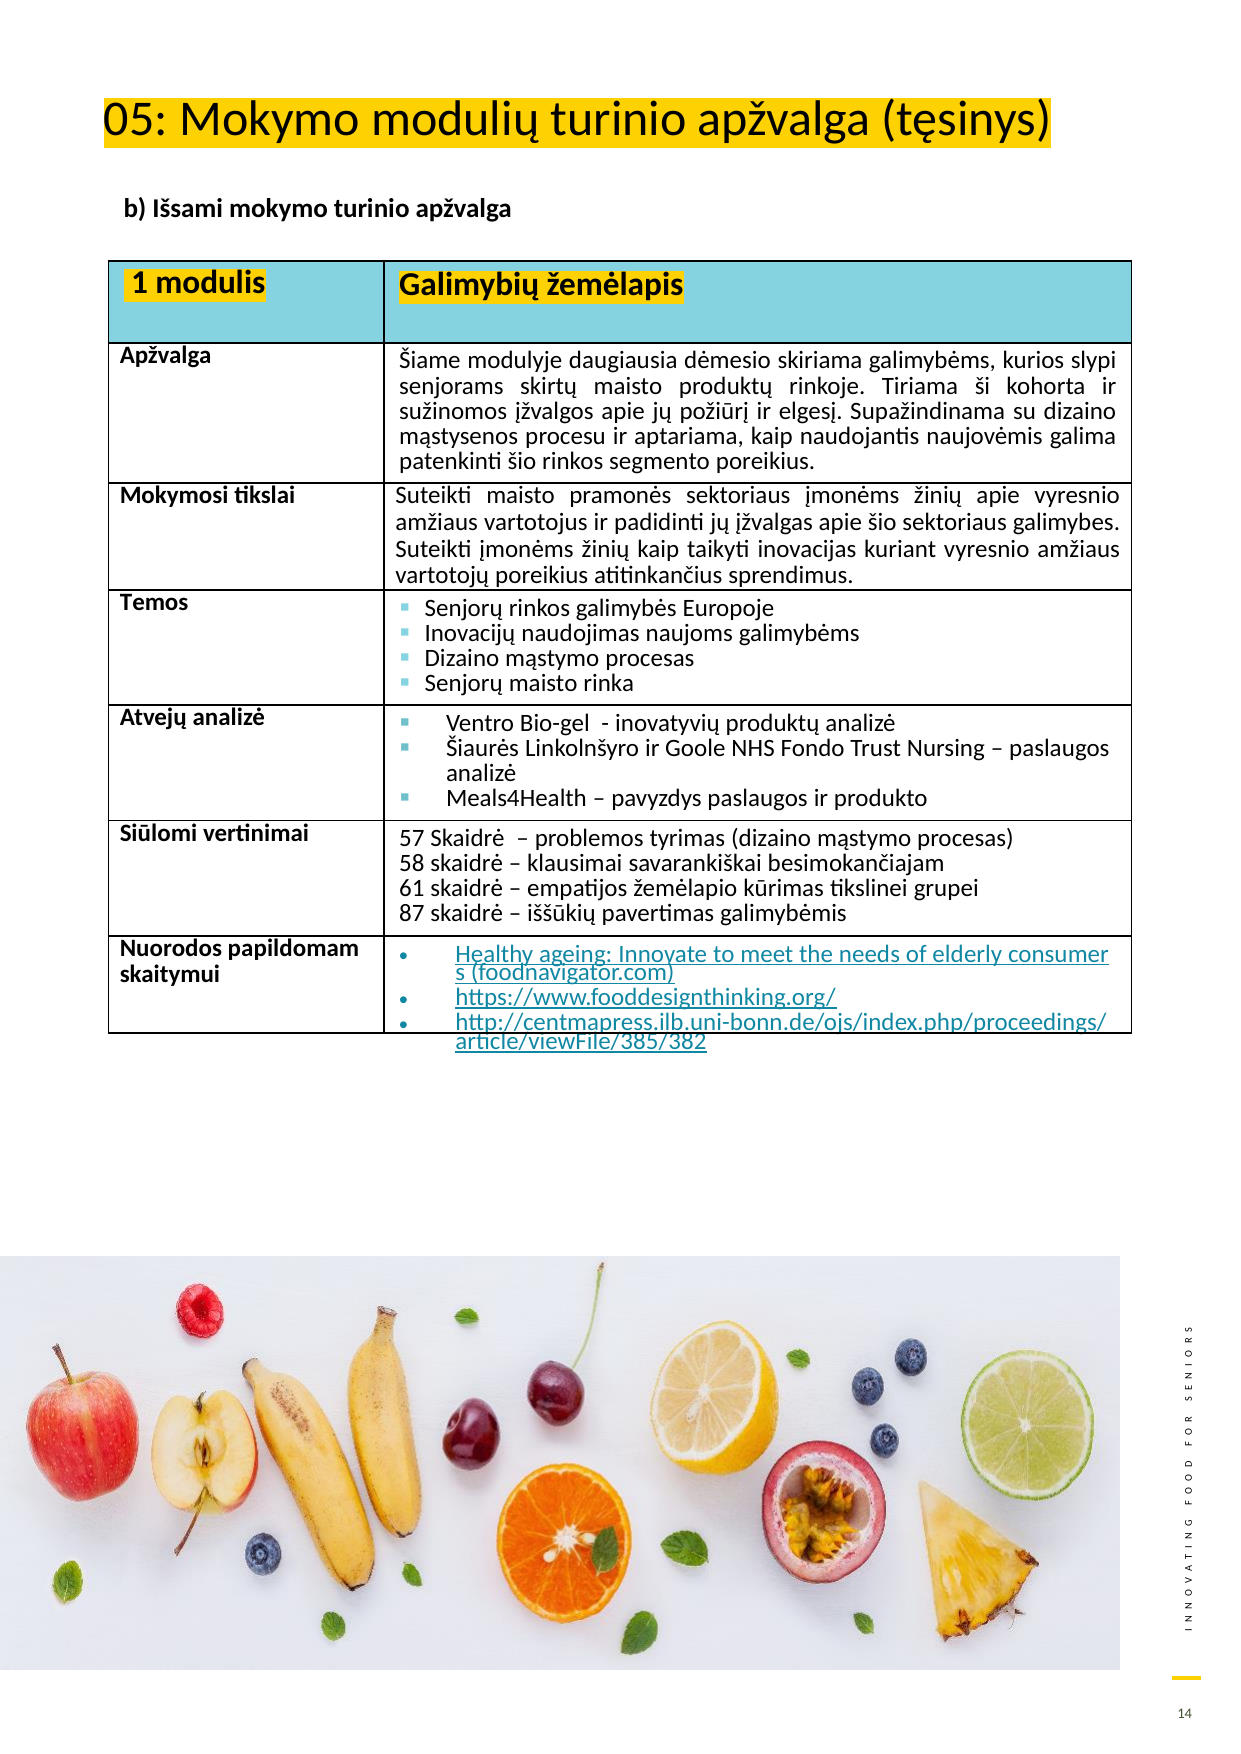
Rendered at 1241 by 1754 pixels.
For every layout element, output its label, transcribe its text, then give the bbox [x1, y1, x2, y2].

table_cell Mokymosi tikslai [109, 484, 383, 589]
table_header 1 modulis [109, 262, 383, 342]
table_cell Temos [109, 591, 383, 704]
picture [0, 1256, 1120, 1670]
table_cell Apžvalga [109, 344, 383, 482]
table_cell Siūlomi vertinimai [109, 821, 383, 935]
table_cell Nuorodos papildomam skaitymui [109, 937, 383, 1032]
table_cell Senjorų rinkos galimybės Europoje Inovacijų naudojimas naujoms galimybėms Dizaino mąstymo procesas Senjorų maisto rinka [385, 591, 1131, 704]
table_cell Suteikti maisto pramonės sektoriaus įmonėms žinių apie vyresnio amžiaus vartotojus ir padidinti jų įžvalgas apie šio sektoriaus galimybes. Suteikti įmonėms žinių kaip taikyti inovacijas kuriant vyresnio amžiaus vartotojų poreikius atitinkančius sprendimus. [385, 484, 1131, 589]
table_cell Atvejų analizė [109, 706, 383, 820]
list 05: Mokymo modulių turinio apžvalga (tęsinys) [89, 84, 1132, 269]
table_cell Healthy ageing: Innovate to meet the needs of elderly consumers (foodnavigator.com) https://www.fooddesignthinking.org/ http://centmapress.ilb.uni-bonn.de/ojs/index.php/proceedings/article/viewFile/385/382 [385, 937, 1131, 1032]
table_cell Ventro Bio-gel - inovatyvių produktų analizė Šiaurės Linkolnšyro ir Goole NHS Fondo Trust Nursing – paslaugos analizė Meals4Health – pavyzdys paslaugos ir produkto [385, 706, 1131, 820]
list b) Išsami mokymo turinio apžvalga [108, 183, 1132, 237]
table_cell Šiame modulyje daugiausia dėmesio skiriama galimybėms, kurios slypi senjorams skirtų maisto produktų rinkoje. Tiriama ši kohorta ir sužinomos įžvalgos apie jų požiūrį ir elgesį. Supažindinama su dizaino mąstysenos procesu ir aptariama, kaip naudojantis naujovėmis galima patenkinti šio rinkos segmento poreikius. [385, 344, 1131, 482]
table_cell 57 Skaidrė – problemos tyrimas (dizaino mąstymo procesas) 58 skaidrė – klausimai savarankiškai besimokančiajam 61 skaidrė – empatijos žemėlapio kūrimas tikslinei grupei 87 skaidrė – iššūkių pavertimas galimybėmis [385, 821, 1131, 935]
table_header Galimybių žemėlapis [385, 262, 1131, 342]
